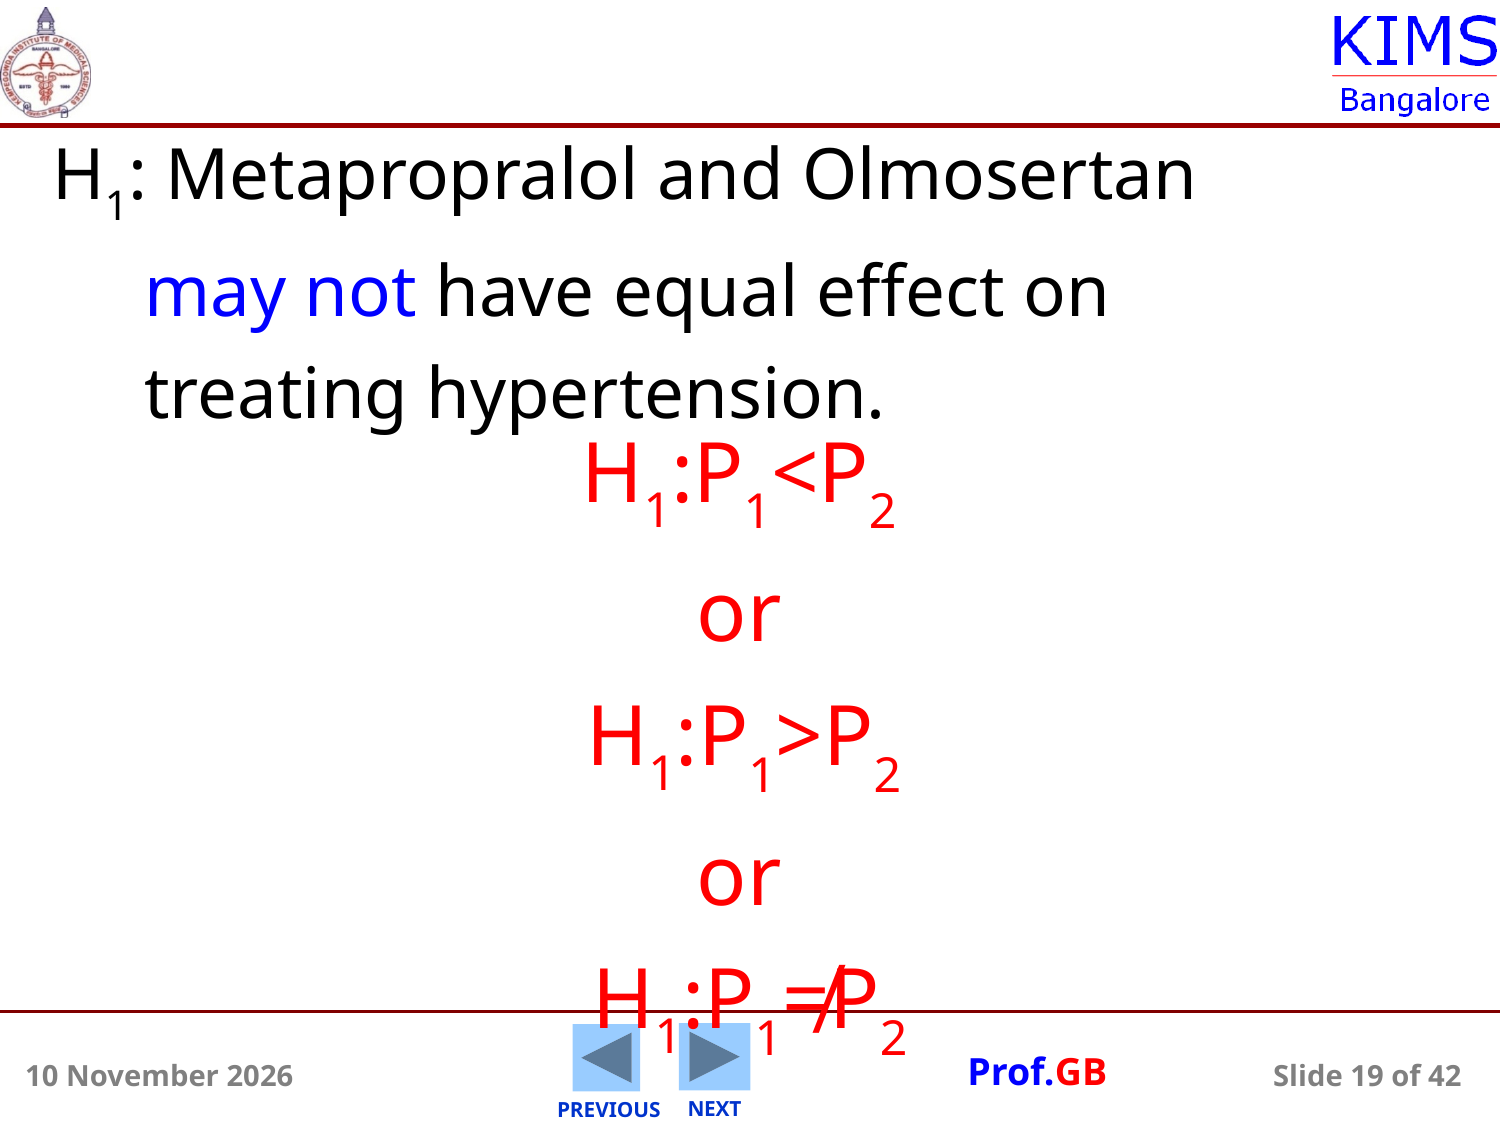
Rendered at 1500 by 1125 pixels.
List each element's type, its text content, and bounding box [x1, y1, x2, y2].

text_box H1:P1<P2 or H1:P1>P2 or H1:P1≠P2 [12, 387, 1488, 1073]
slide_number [10, 1051, 396, 1103]
picture [0, 7, 91, 118]
picture [1330, 12, 1500, 118]
text_box H1: Metapropralol and Olmosertan may not have equal effect on treating hypertension. [37, 100, 1475, 440]
